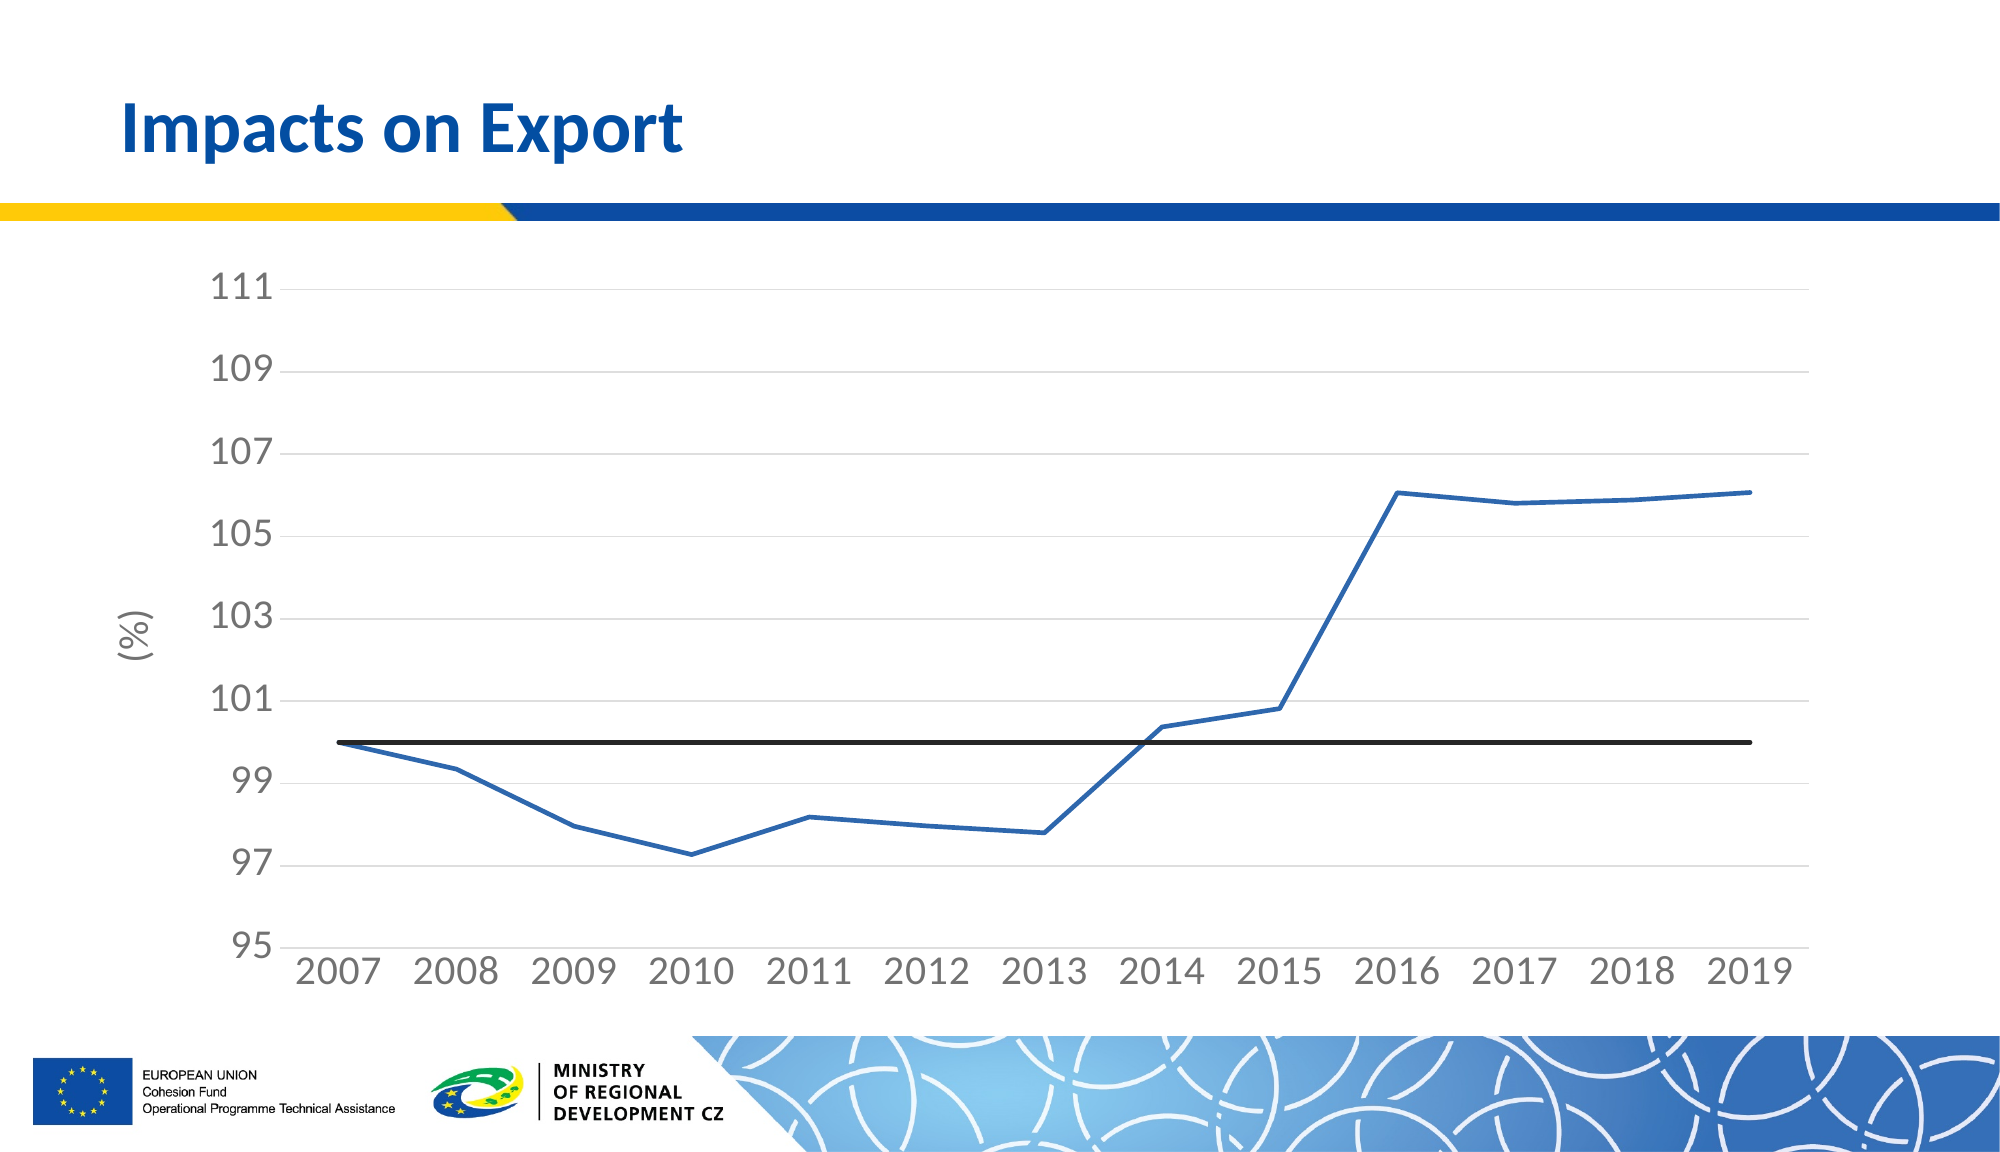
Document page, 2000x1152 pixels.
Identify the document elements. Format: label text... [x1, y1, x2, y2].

title Impacts on Export [99, 46, 1900, 198]
picture [0, 1036, 2000, 1152]
picture [0, 203, 2000, 221]
chart [99, 268, 1900, 1030]
